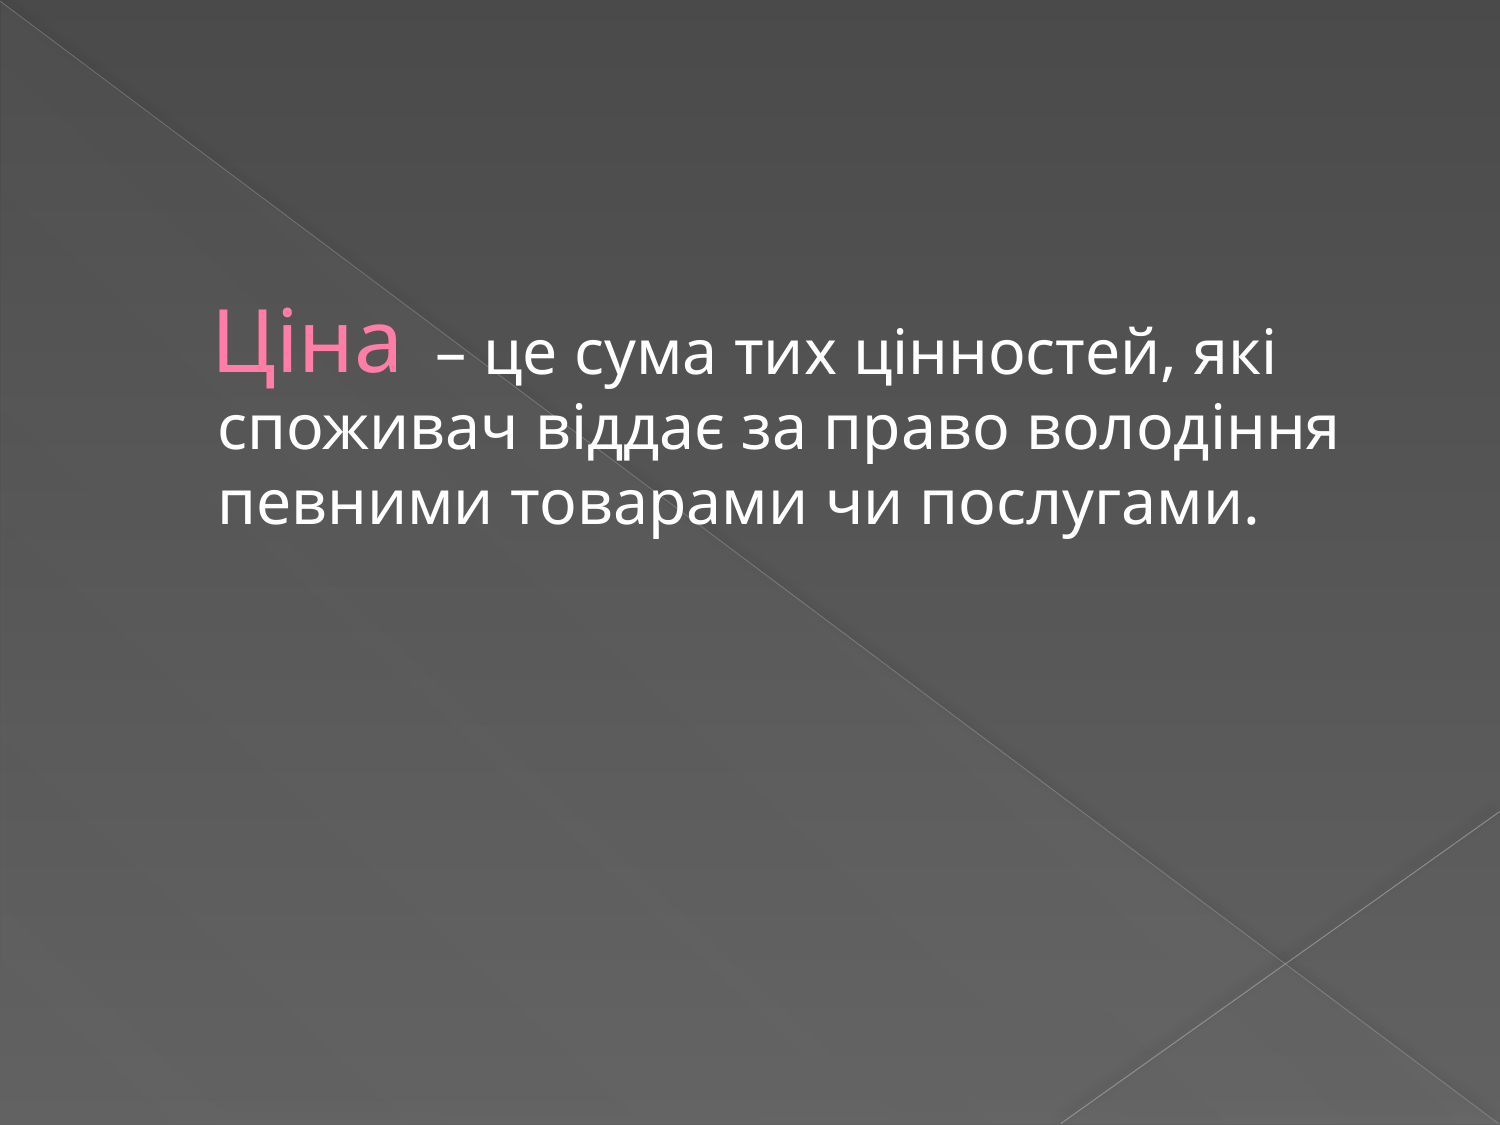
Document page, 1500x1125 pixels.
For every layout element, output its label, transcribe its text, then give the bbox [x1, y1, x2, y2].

list – це сума тих цінностей, які споживач віддає за право володіння певними товарами чи послугами. [128, 304, 1432, 1055]
title Ціна [117, 222, 558, 453]
